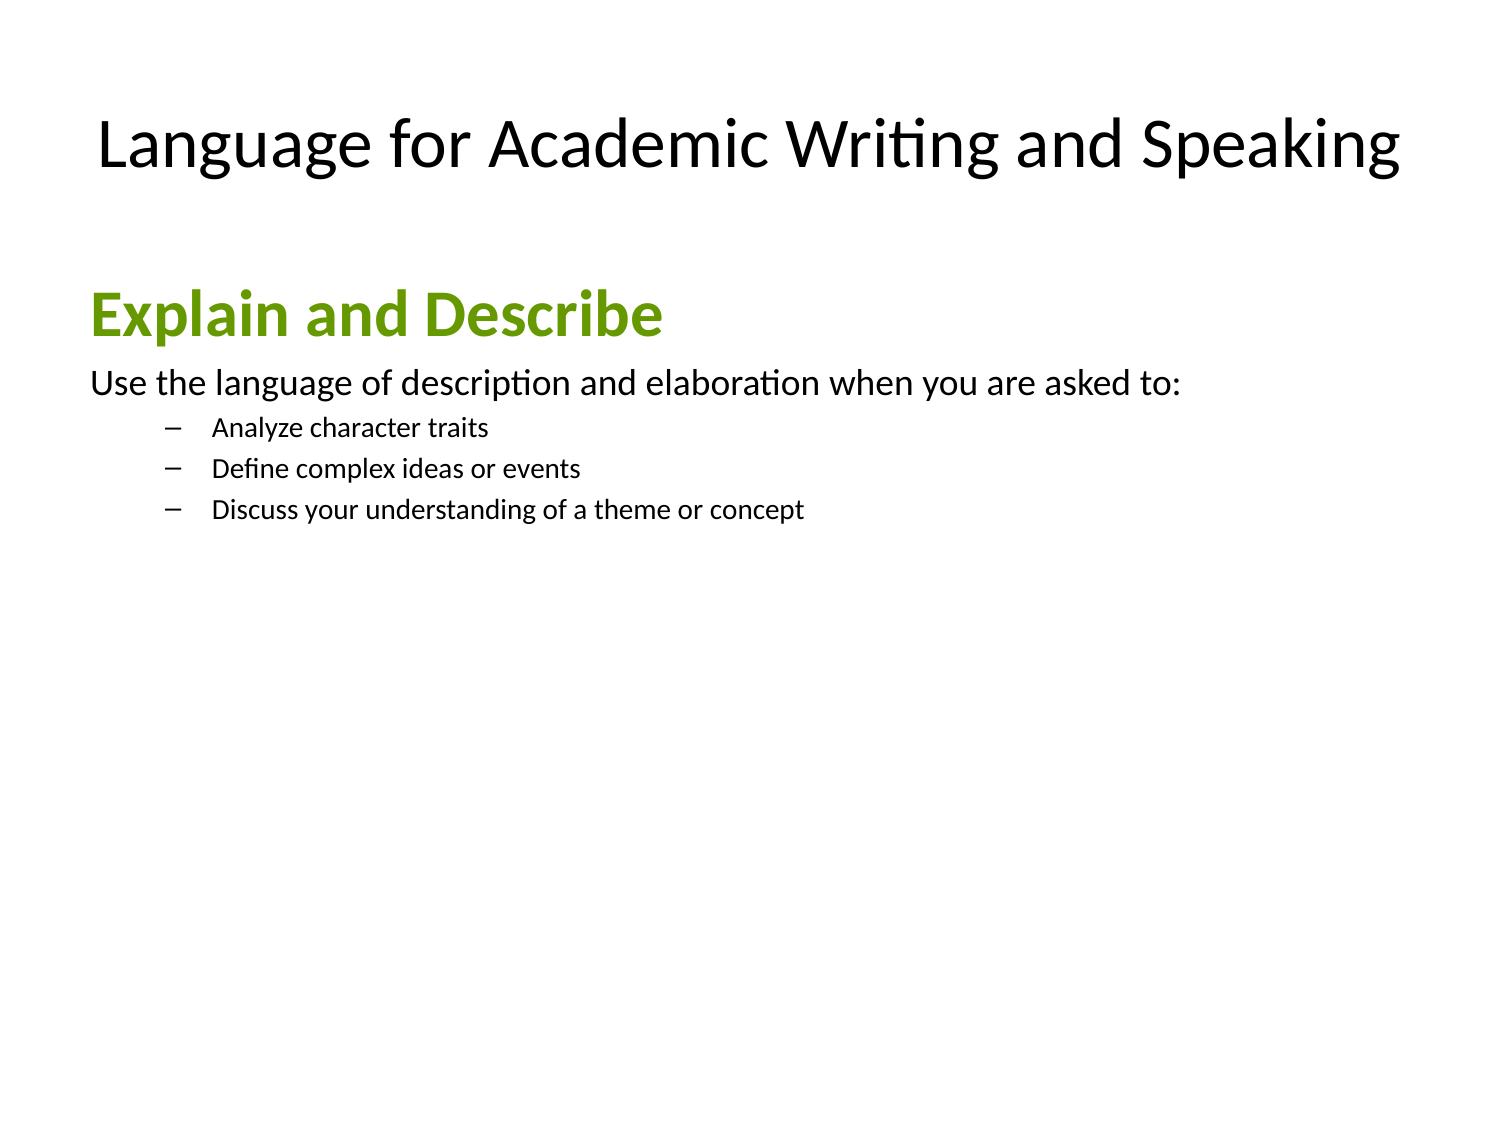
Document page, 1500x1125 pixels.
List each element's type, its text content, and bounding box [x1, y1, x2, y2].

title Language for Academic Writing and Speaking [75, 45, 1425, 233]
list Explain and Describe Use the language of description and elaboration when you are asked to: Analyze character traits Define complex ideas or events Discuss your understanding of a theme or concept [75, 262, 1425, 1005]
